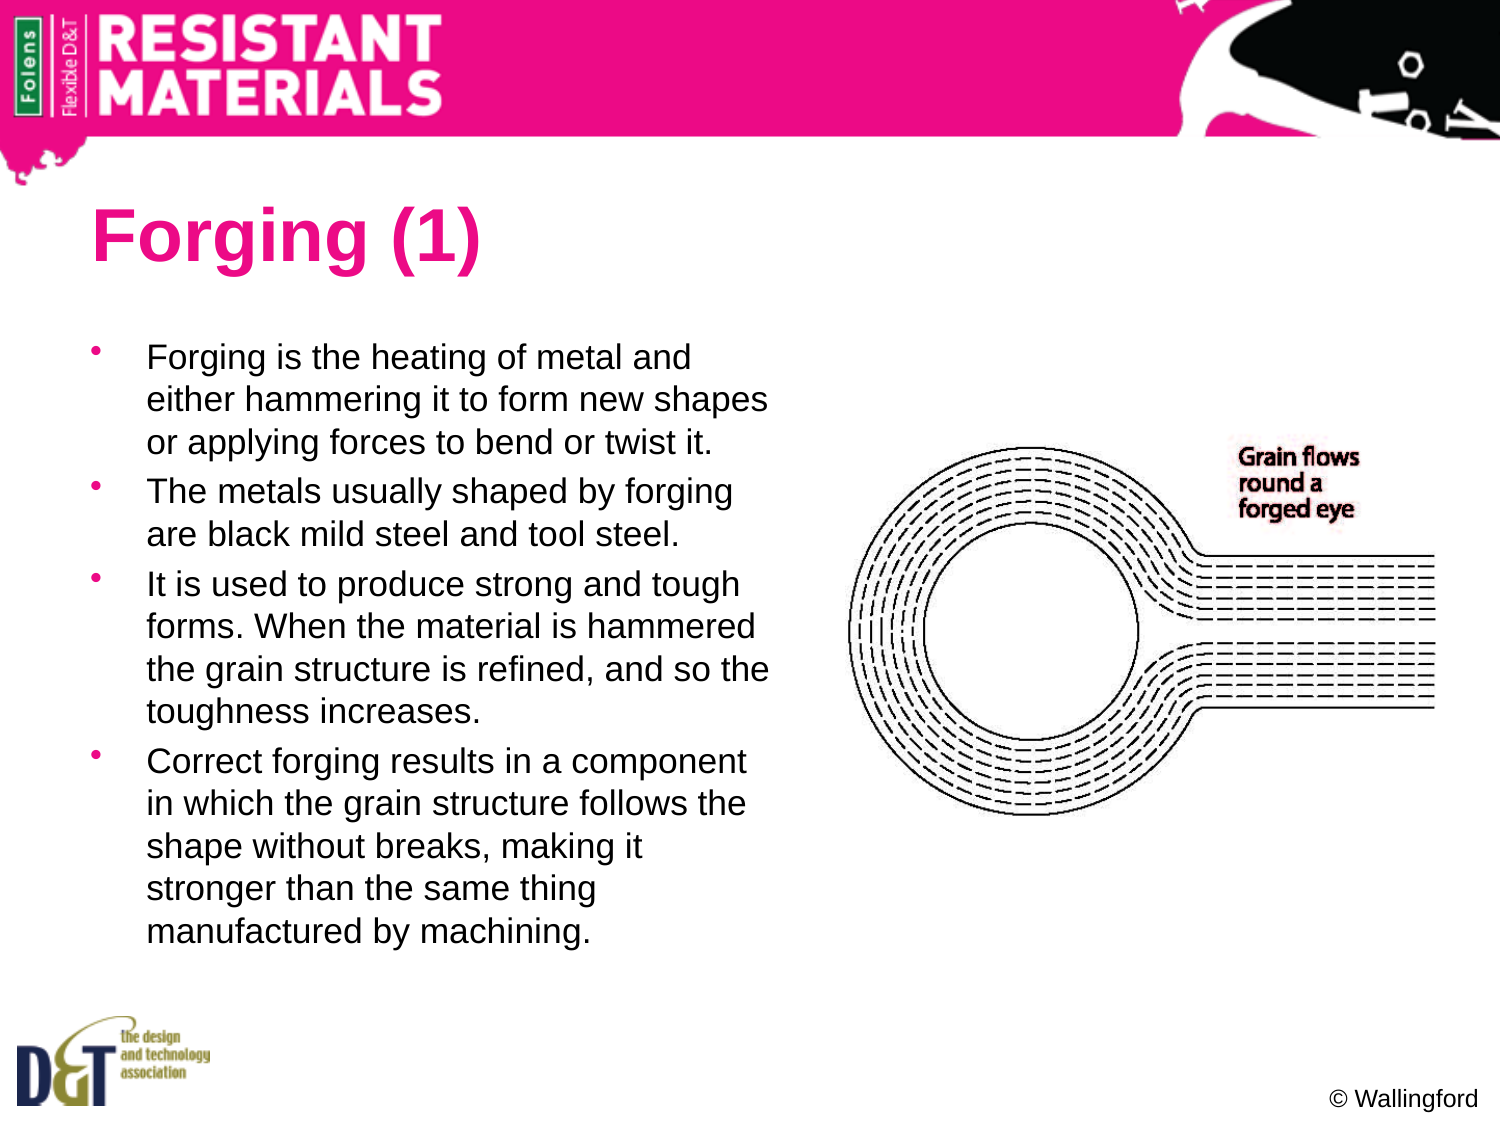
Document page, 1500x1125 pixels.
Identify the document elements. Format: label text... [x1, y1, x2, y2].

title Forging (1) [76, 160, 1427, 301]
picture [0, 0, 1500, 1125]
text_box © Wallingford [1257, 1074, 1495, 1125]
list Forging is the heating of metal and either hammering it to form new shapes or applying forces to bend or twist it. The metals usually shaped by forging are black mild steel and tool steel. It is used to produce strong and tough forms. When the material is hammered the grain structure is refined, and so the toughness increases. Correct forging results in a component in which the grain structure follows the shape without breaks, making it stronger than the same thing manufactured by machining. [75, 326, 798, 1005]
